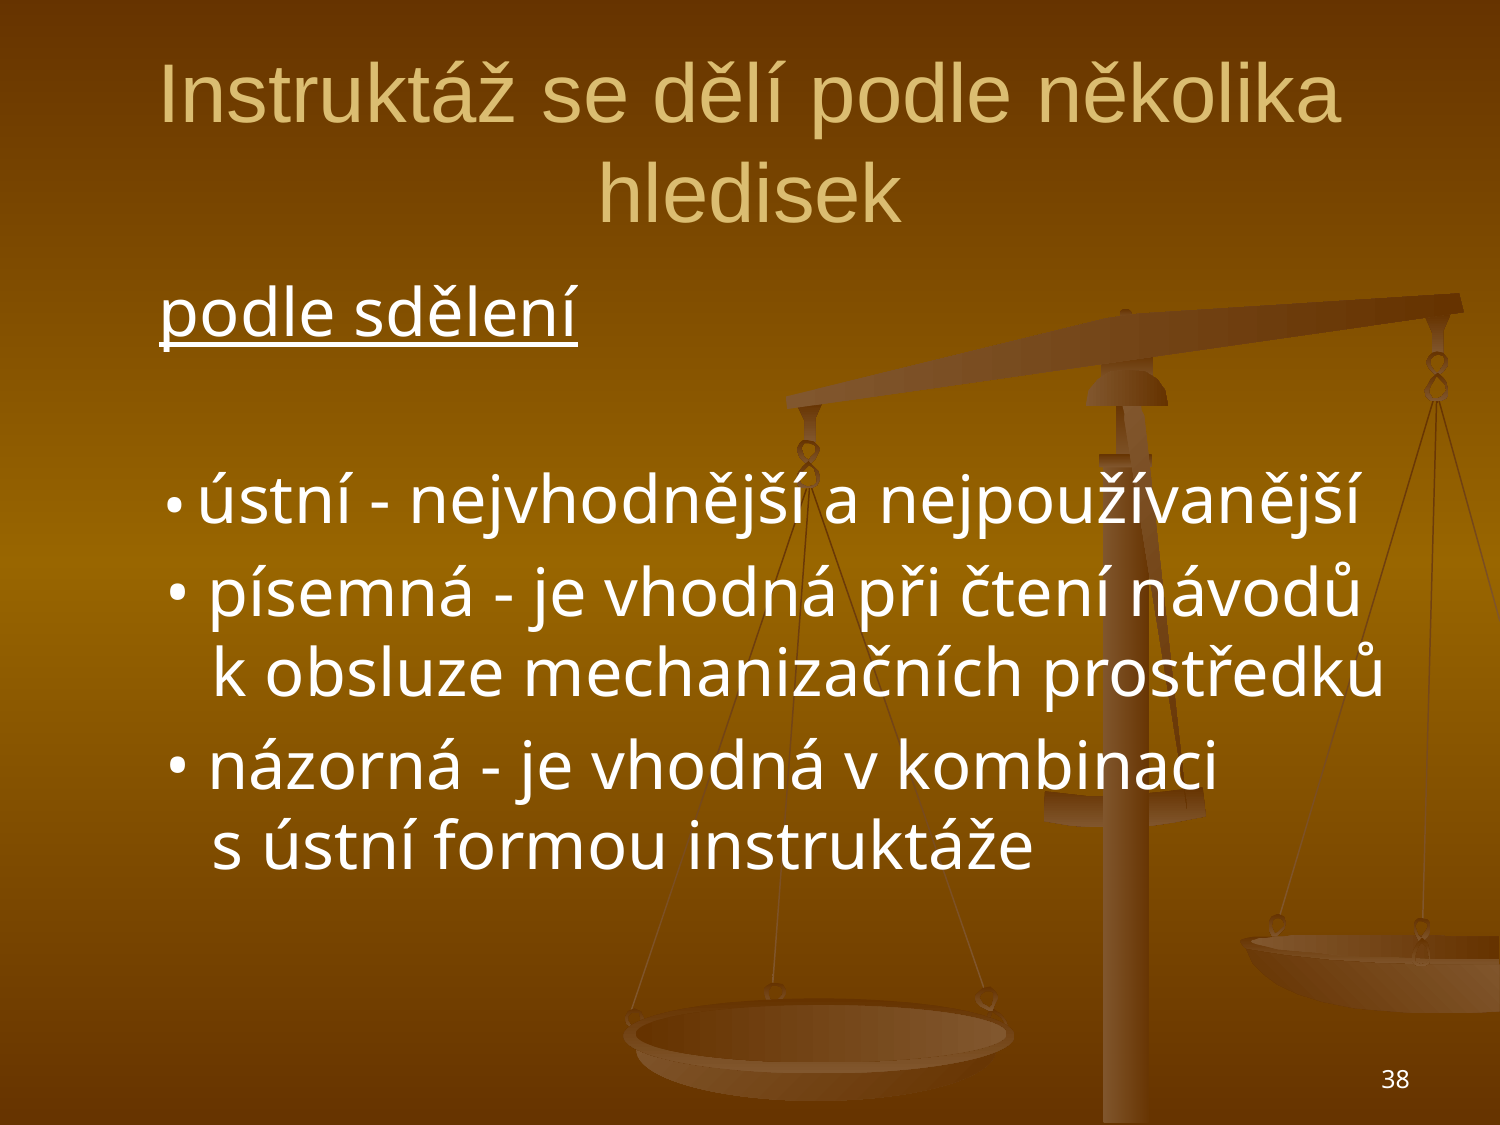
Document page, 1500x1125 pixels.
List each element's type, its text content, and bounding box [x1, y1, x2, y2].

list podle sdělení • ústní - nejvhodnější a nejpoužívanější • písemná - je vhodná při čtení návodů k obsluze mechanizačních prostředků • názorná - je vhodná v kombinaci s ústní formou instruktáže [74, 262, 1426, 1006]
slide_number 38 [1074, 1029, 1426, 1106]
title Instruktáž se dělí podle několika hledisek [74, 45, 1426, 234]
